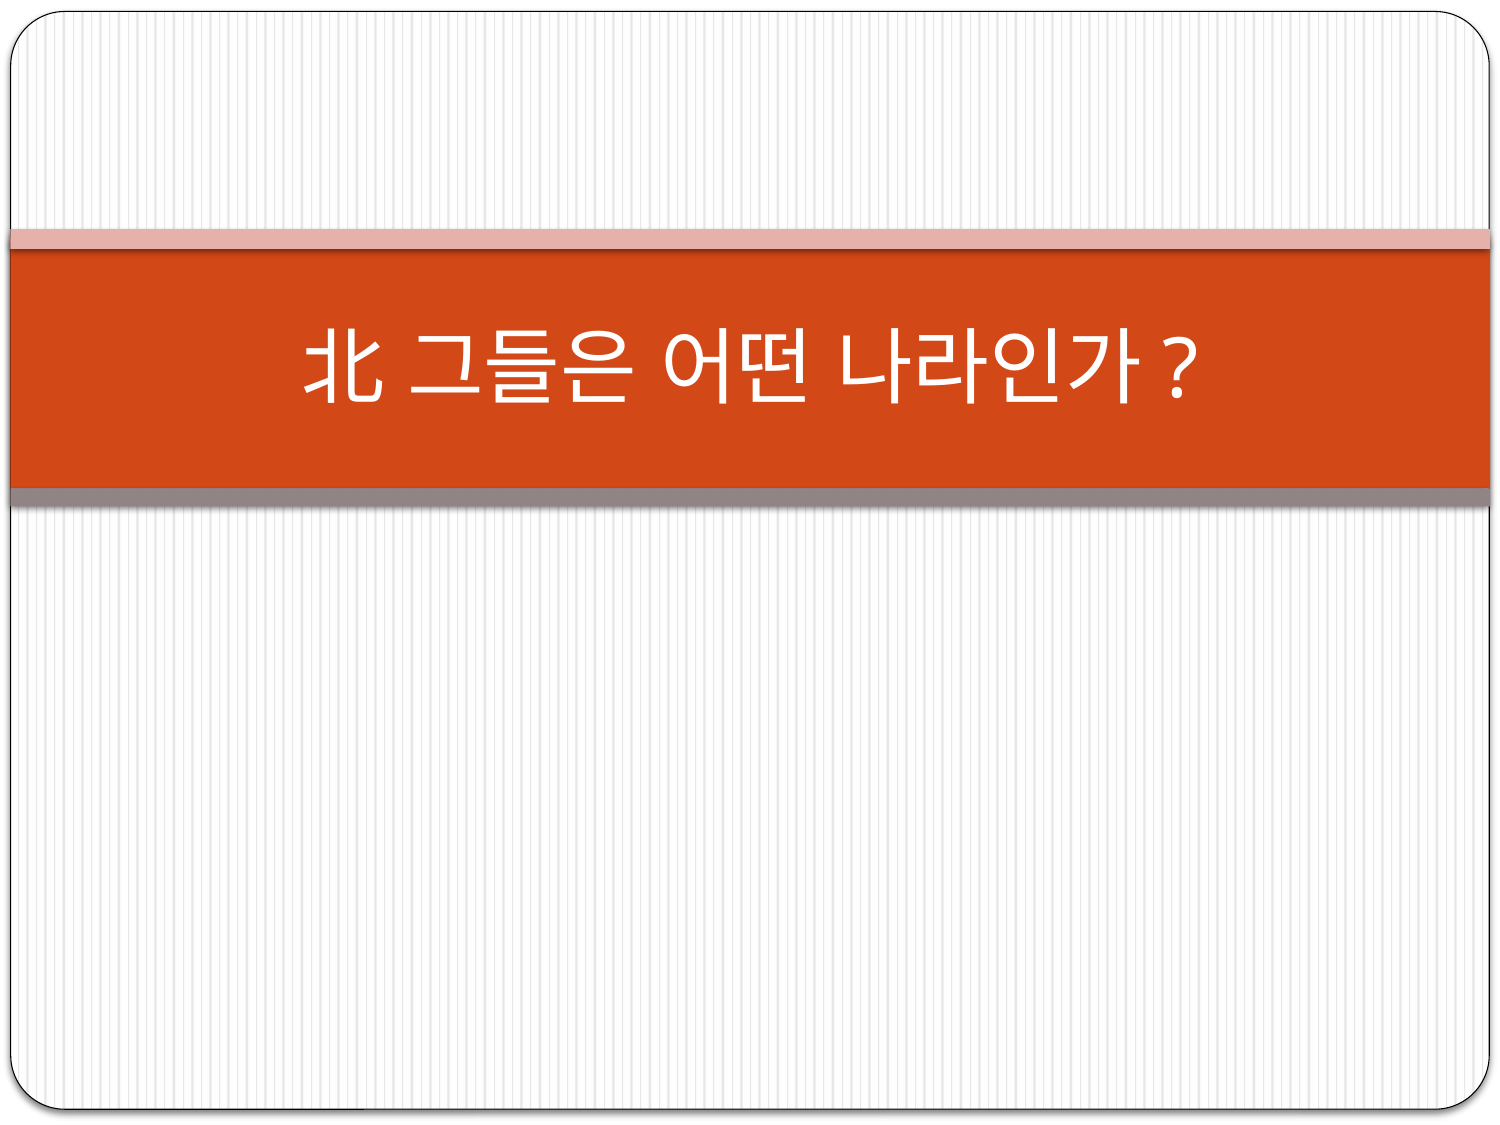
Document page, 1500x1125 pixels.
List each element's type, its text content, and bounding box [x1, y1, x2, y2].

title 北 그들은 어떤 나라인가? [75, 247, 1425, 489]
